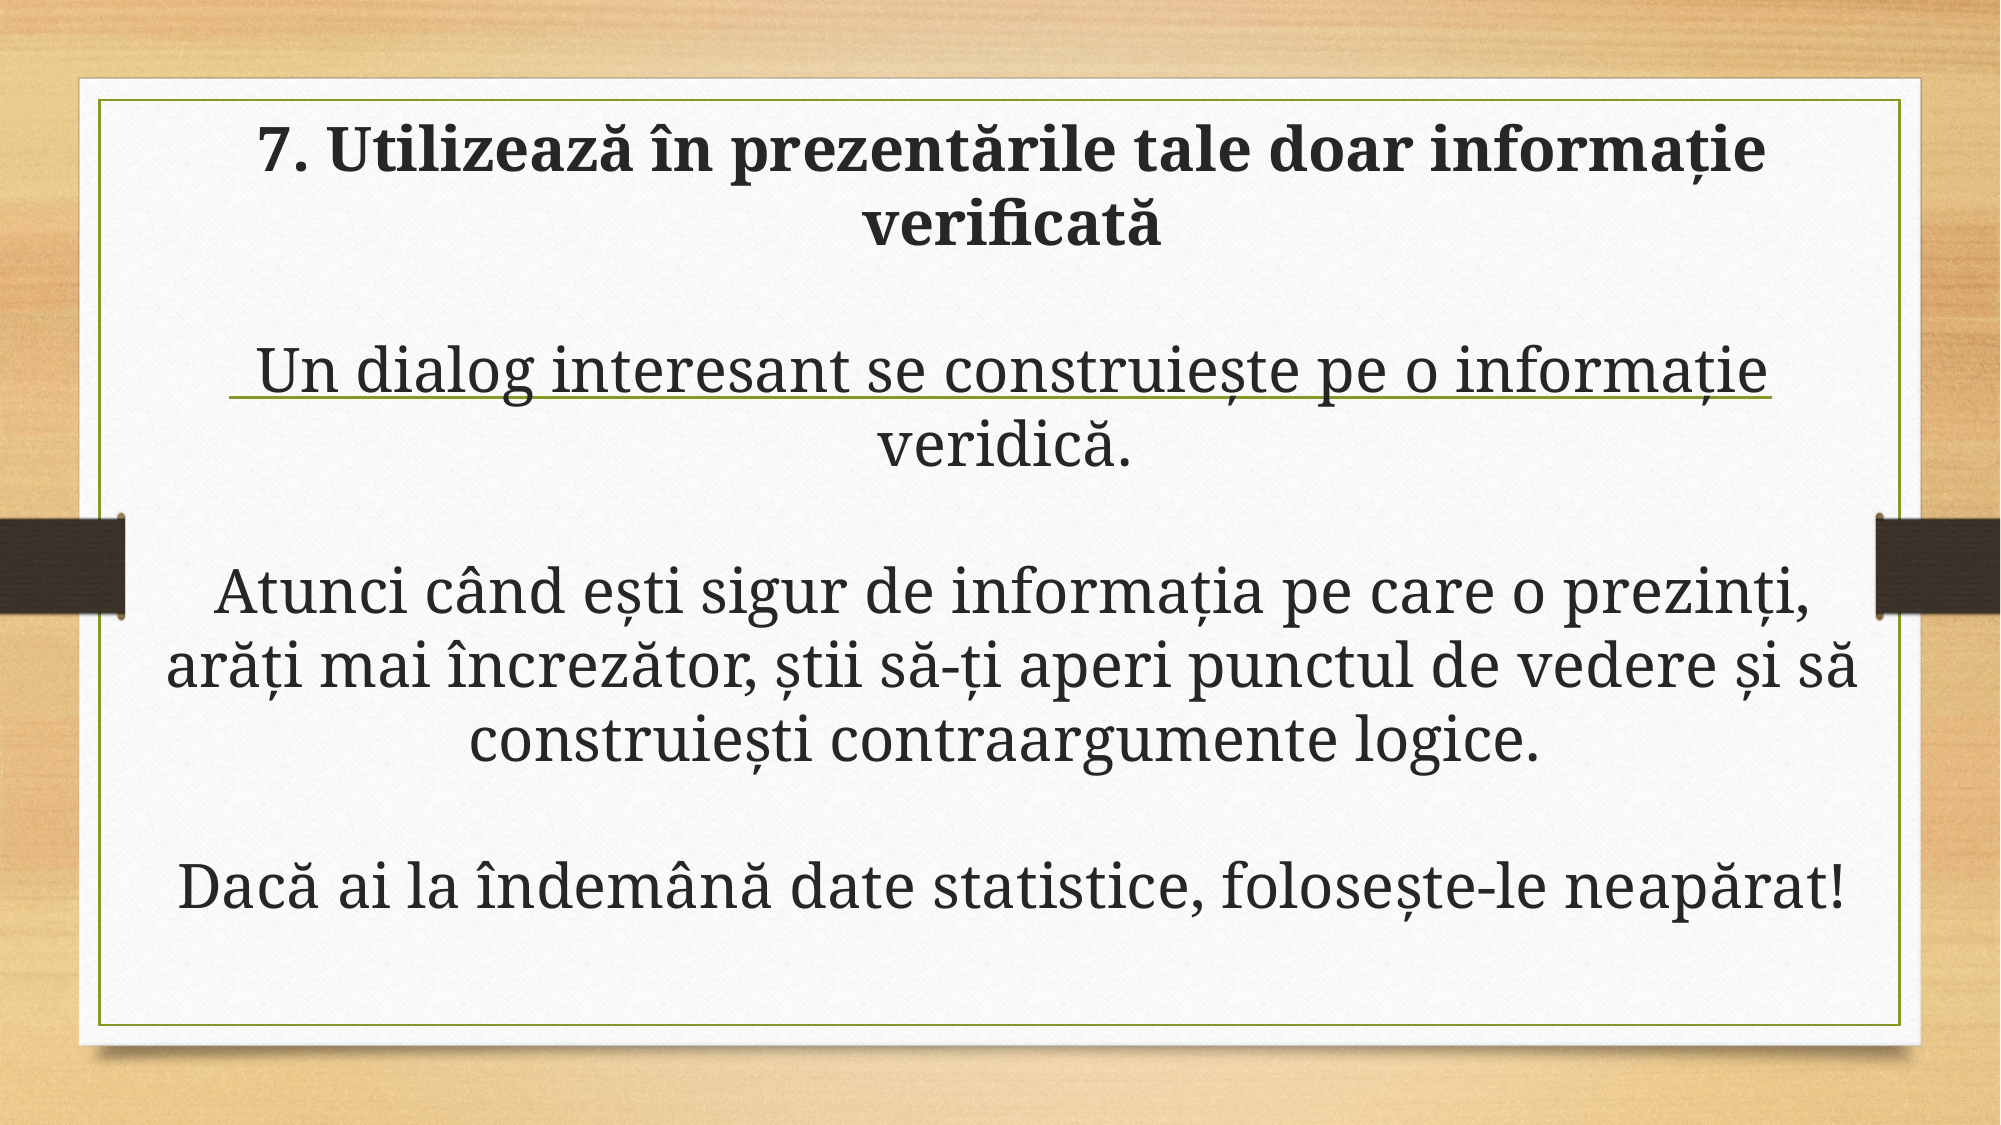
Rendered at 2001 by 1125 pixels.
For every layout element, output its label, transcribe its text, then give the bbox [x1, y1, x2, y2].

title 7. Utilizează în prezentările tale doar informație verificată Un dialog interesant se construiește pe o informație veridică. Atunci când ești sigur de informația pe care o prezinți, arăți mai încrezător, știi să-ți aperi punctul de vedere și să construiești contraargumente logice. Dacă ai la îndemână date statistice, folosește-le neapărat! [139, 102, 1888, 1003]
picture [0, 0, 2001, 1125]
